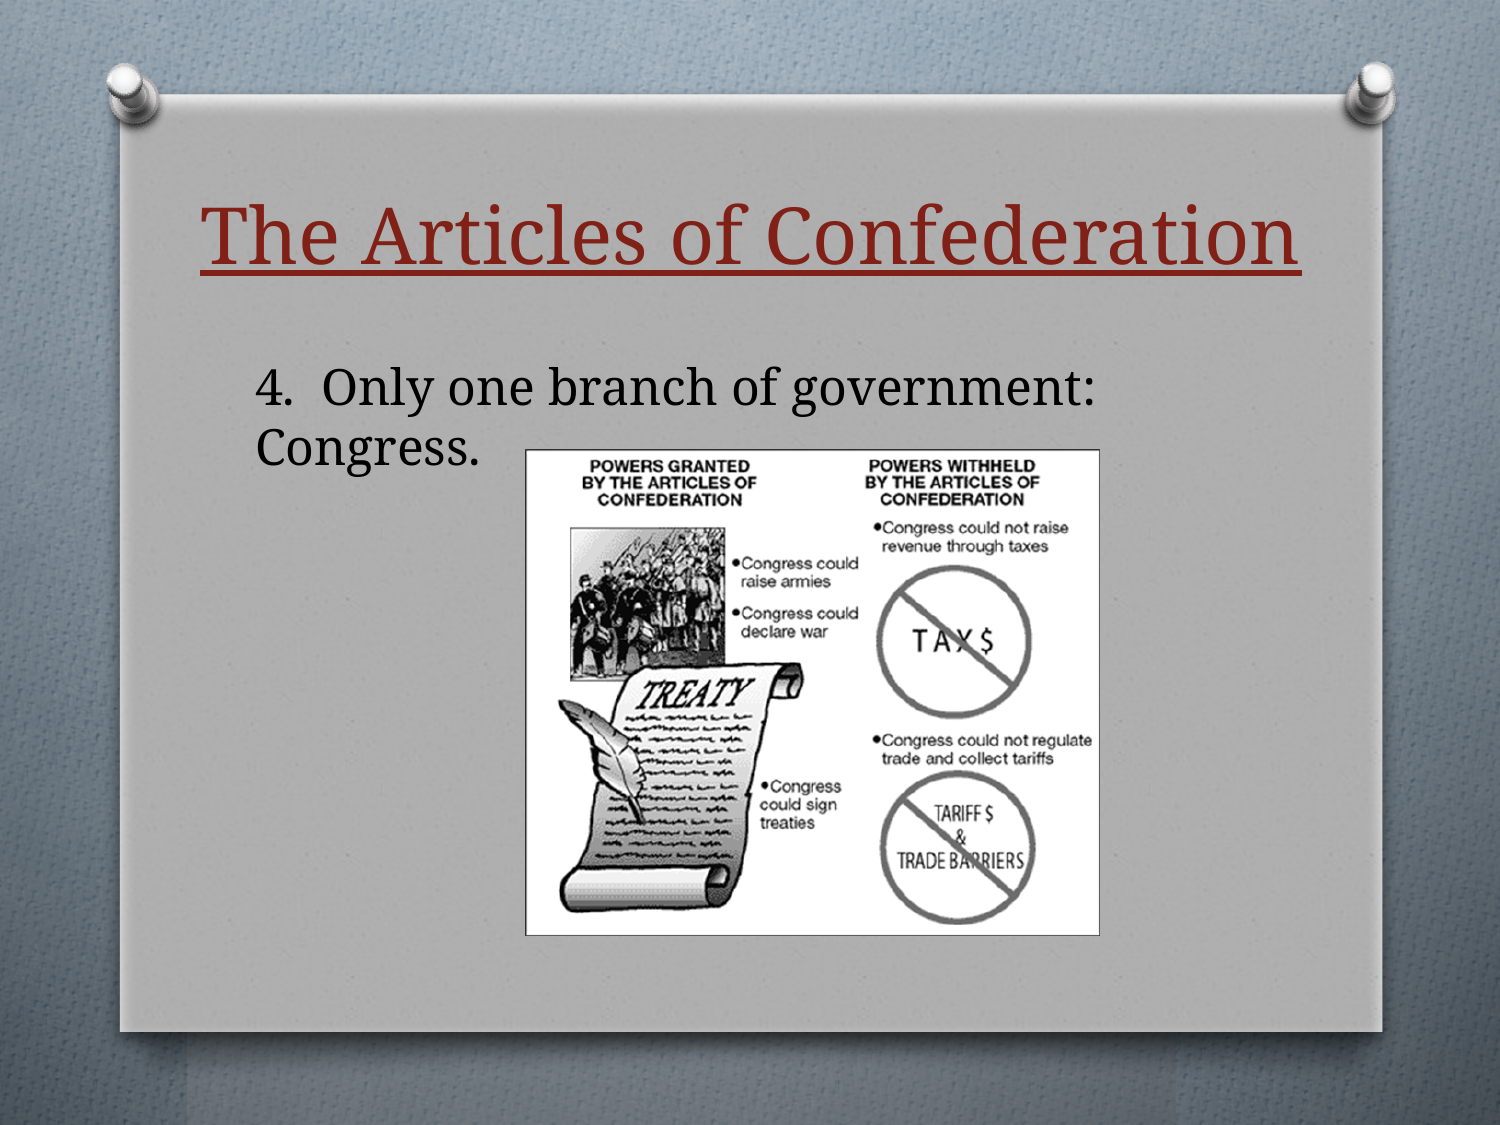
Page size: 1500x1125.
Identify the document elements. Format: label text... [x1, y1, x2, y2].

picture [75, 29, 198, 153]
picture [1317, 35, 1439, 156]
picture [524, 449, 1101, 937]
title The Articles of Confederation [179, 134, 1323, 332]
list 4. Only one branch of government: Congress. [240, 347, 1257, 939]
